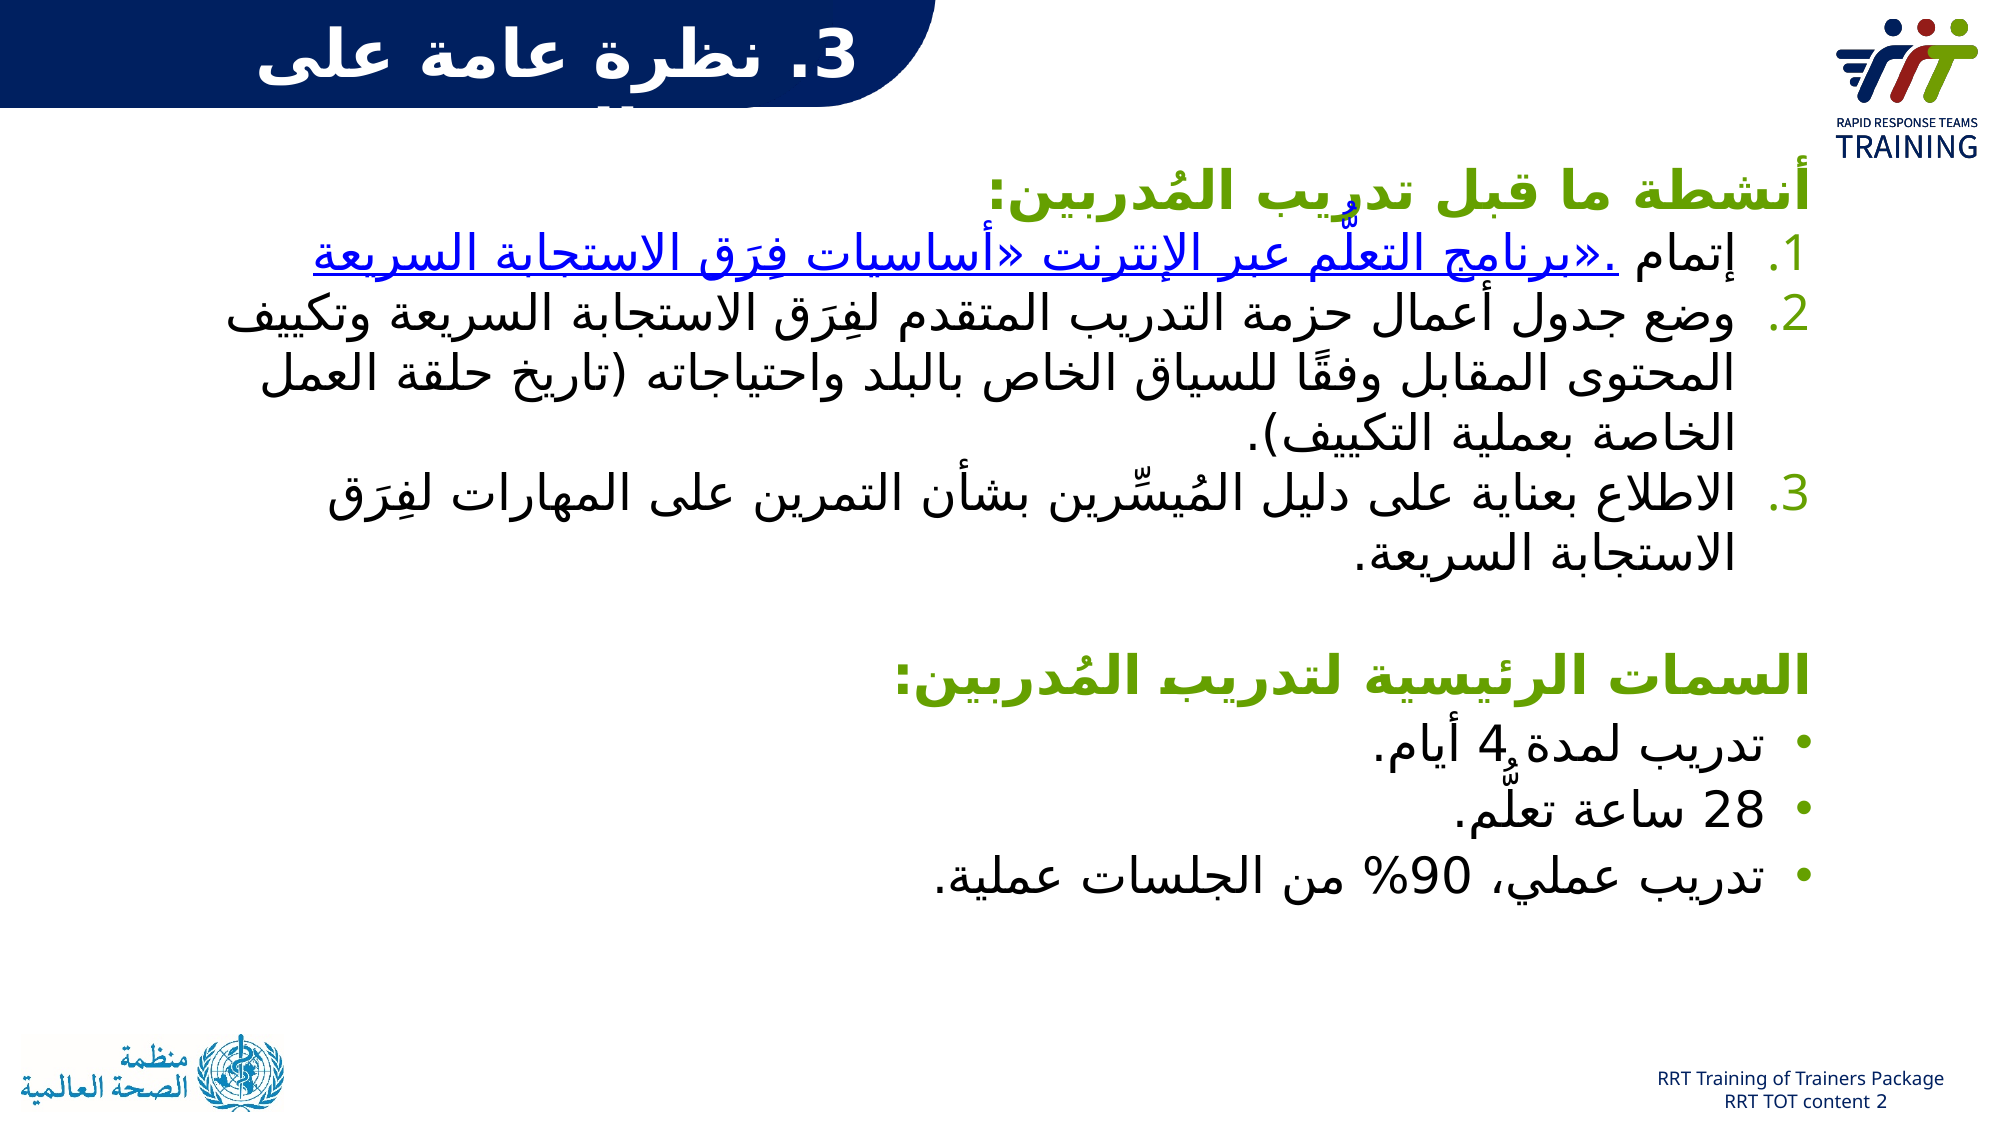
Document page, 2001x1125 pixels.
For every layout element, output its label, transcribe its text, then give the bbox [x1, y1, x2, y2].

picture [21, 1034, 284, 1112]
text_box 3. نظرة عامة على تدريب المدربين [35, 3, 868, 179]
picture [1835, 19, 1978, 167]
picture [0, 0, 936, 108]
text_box أنشطة ما قبل تدريب المُدربين: إتمام برنامج التعلُّم عبر الإنترنت «أساسيات فِرَق الاستجابة السريعة». وضع جدول أعمال حزمة التدريب المتقدم لفِرَق الاستجابة السريعة وتكييف المحتوى المقابل وفقًا للسياق الخاص بالبلد واحتياجاته (تاريخ حلقة العمل الخاصة بعملية التكييف). الاطلاع بعناية على دليل المُيسِّرين بشأن التمرين على المهارات لفِرَق الاستجابة السريعة. السمات الرئيسية لتدريب المُدربين: تدريب لمدة 4 أيام. 28 ساعة تعلُّم. تدريب عملي، 90% من الجلسات عملية. [194, 147, 1821, 919]
